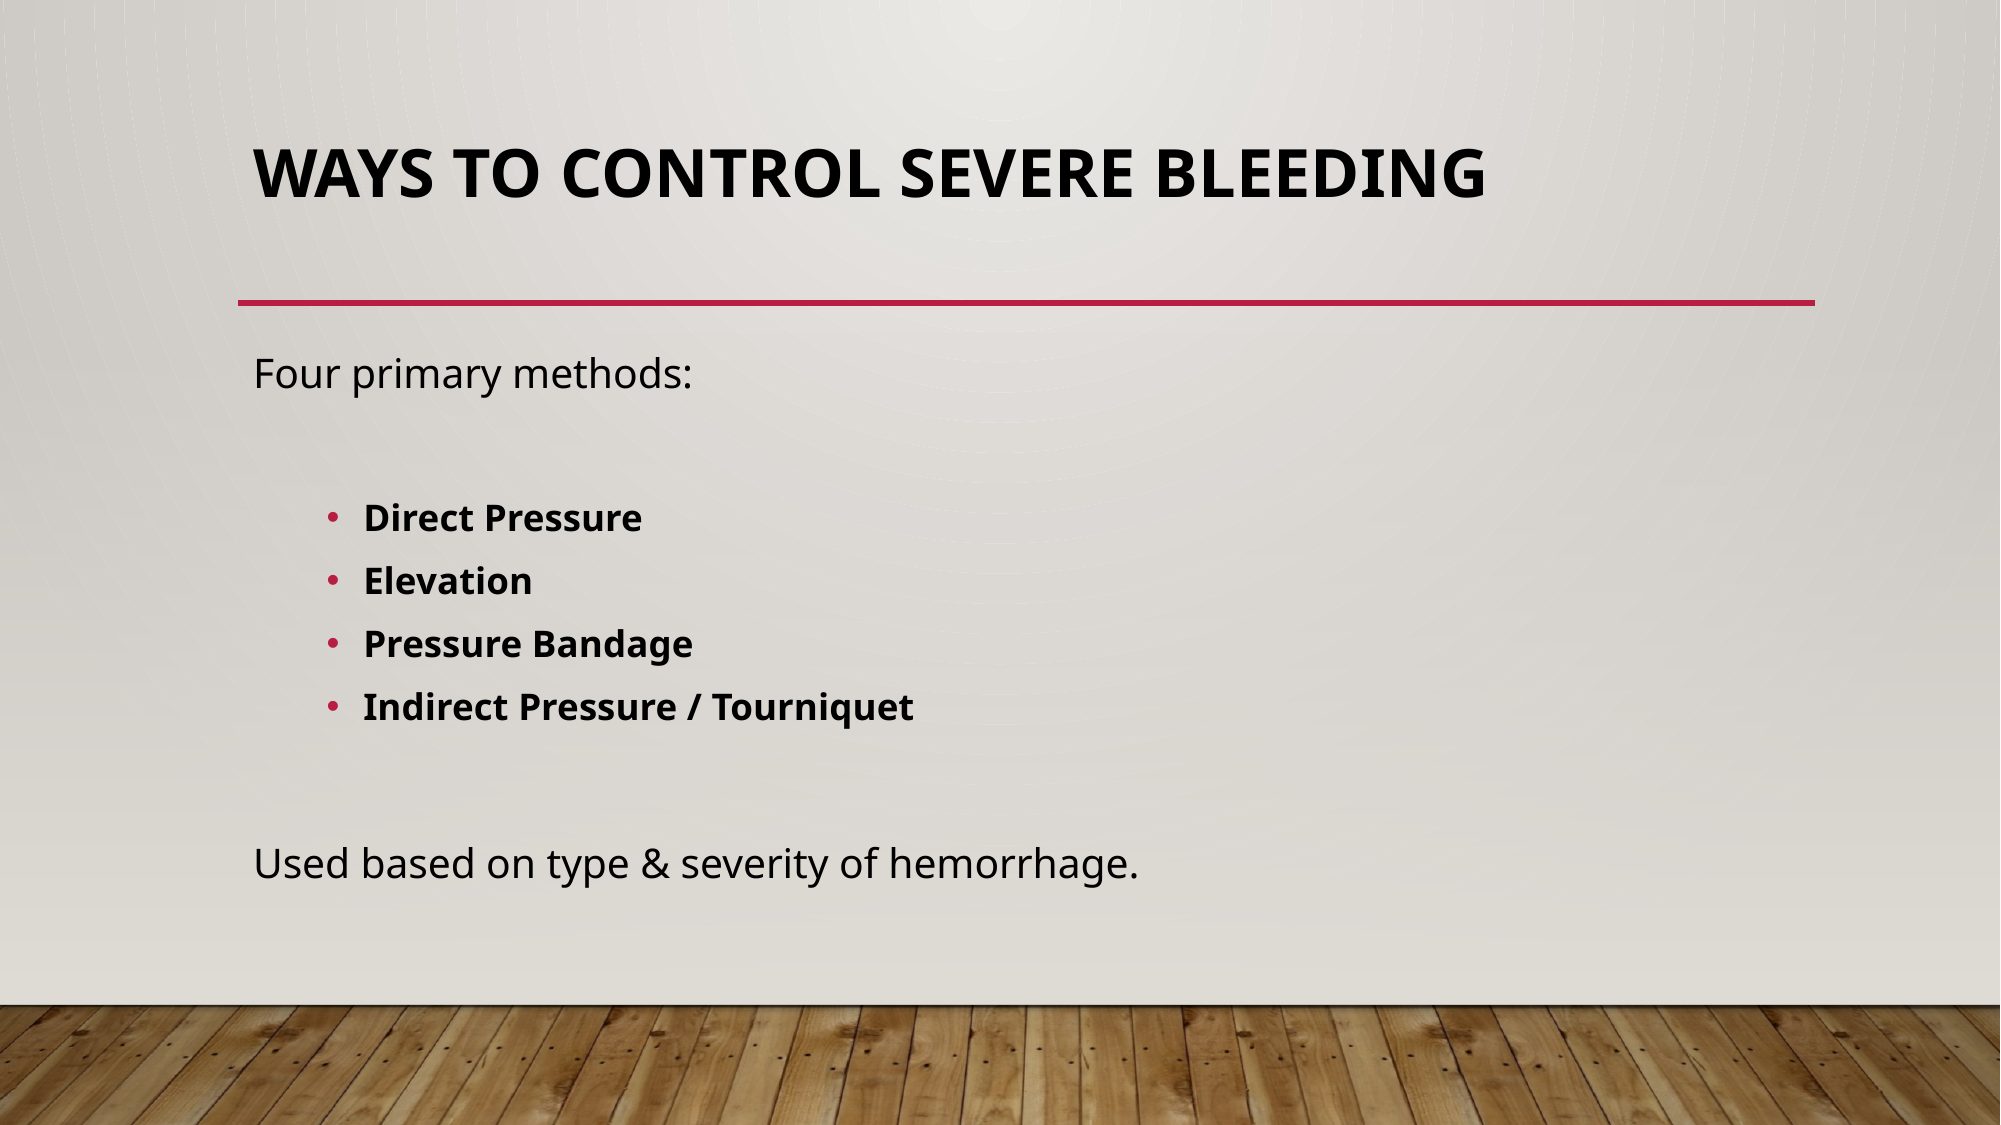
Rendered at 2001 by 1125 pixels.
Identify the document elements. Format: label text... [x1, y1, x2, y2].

picture [0, 1005, 2000, 1125]
title Ways to Control Severe Bleeding [238, 131, 1814, 305]
list Four primary methods: Direct Pressure Elevation Pressure Bandage Indirect Pressure / Tourniquet Used based on type & severity of hemorrhage. [238, 330, 1814, 897]
